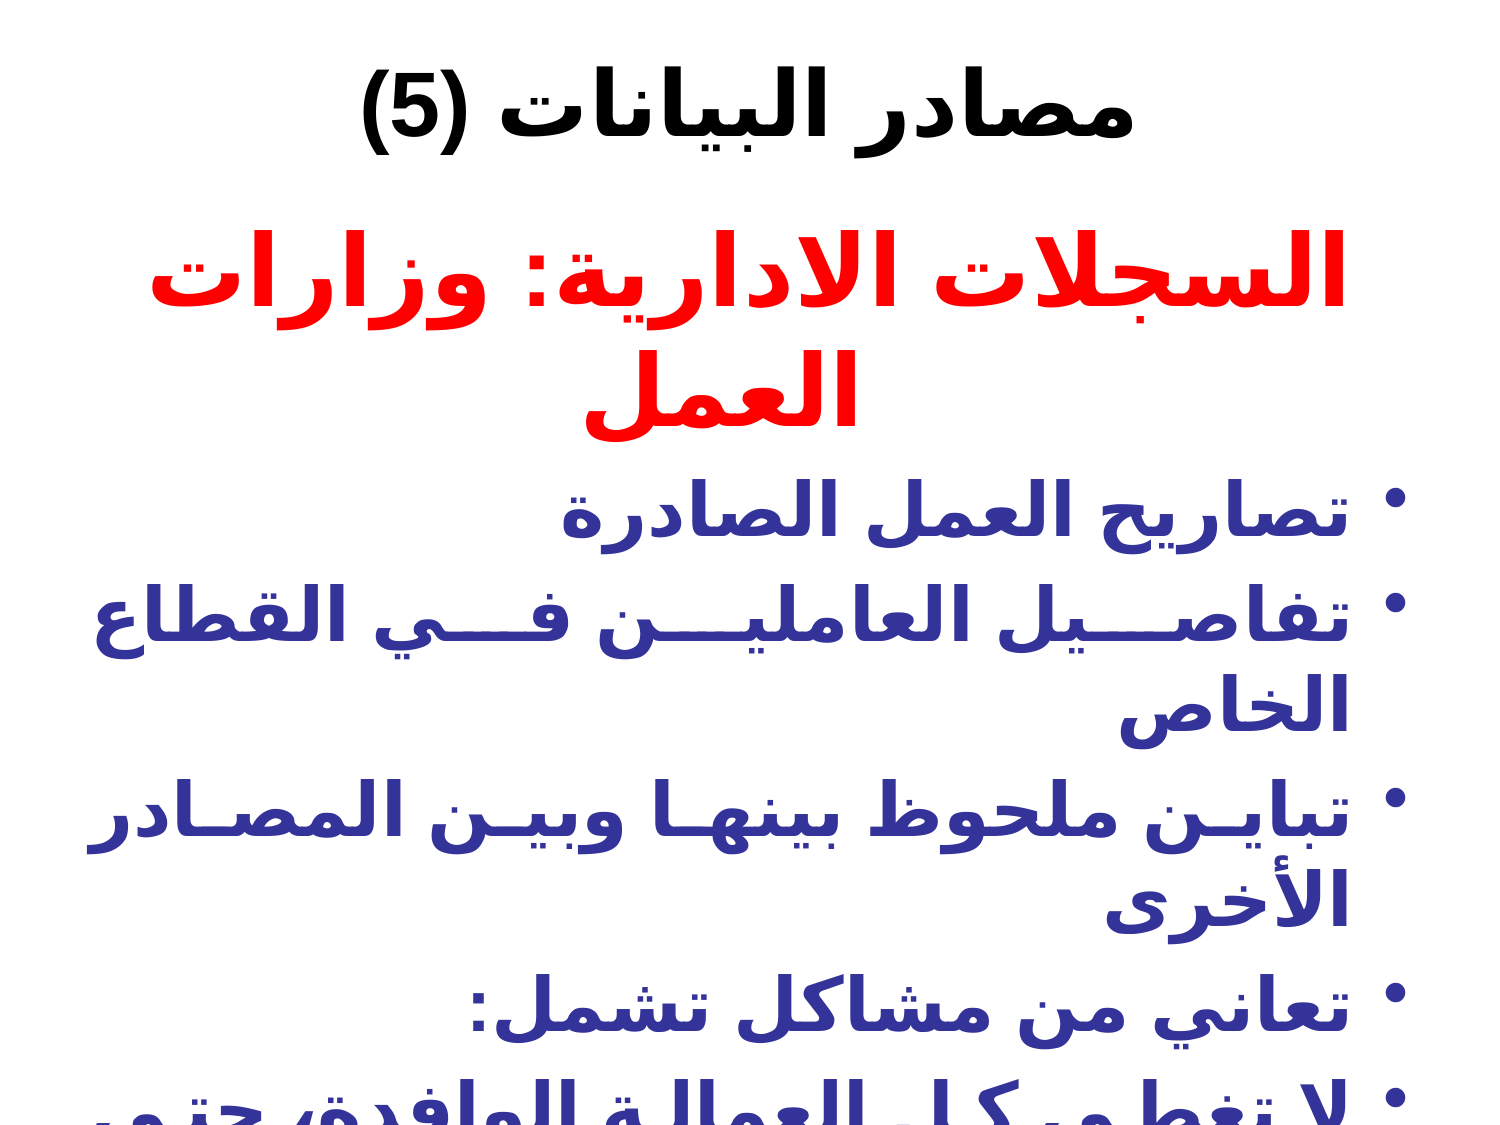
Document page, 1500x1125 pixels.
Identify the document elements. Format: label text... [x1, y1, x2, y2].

title مصادر البيانات (5) [74, 23, 1426, 177]
list السجلات الادارية: وزارات العمل تصاريح العمل الصادرة تفاصيل العاملين في القطاع الخاص تباين ملحوظ بينها وبين المصادر الأخرى تعاني من مشاكل تشمل: لا تغطي كل العمالة الوافدة، حتى في القطاع الخاص عدم تحديث قاعدة البيانات [74, 198, 1426, 1044]
